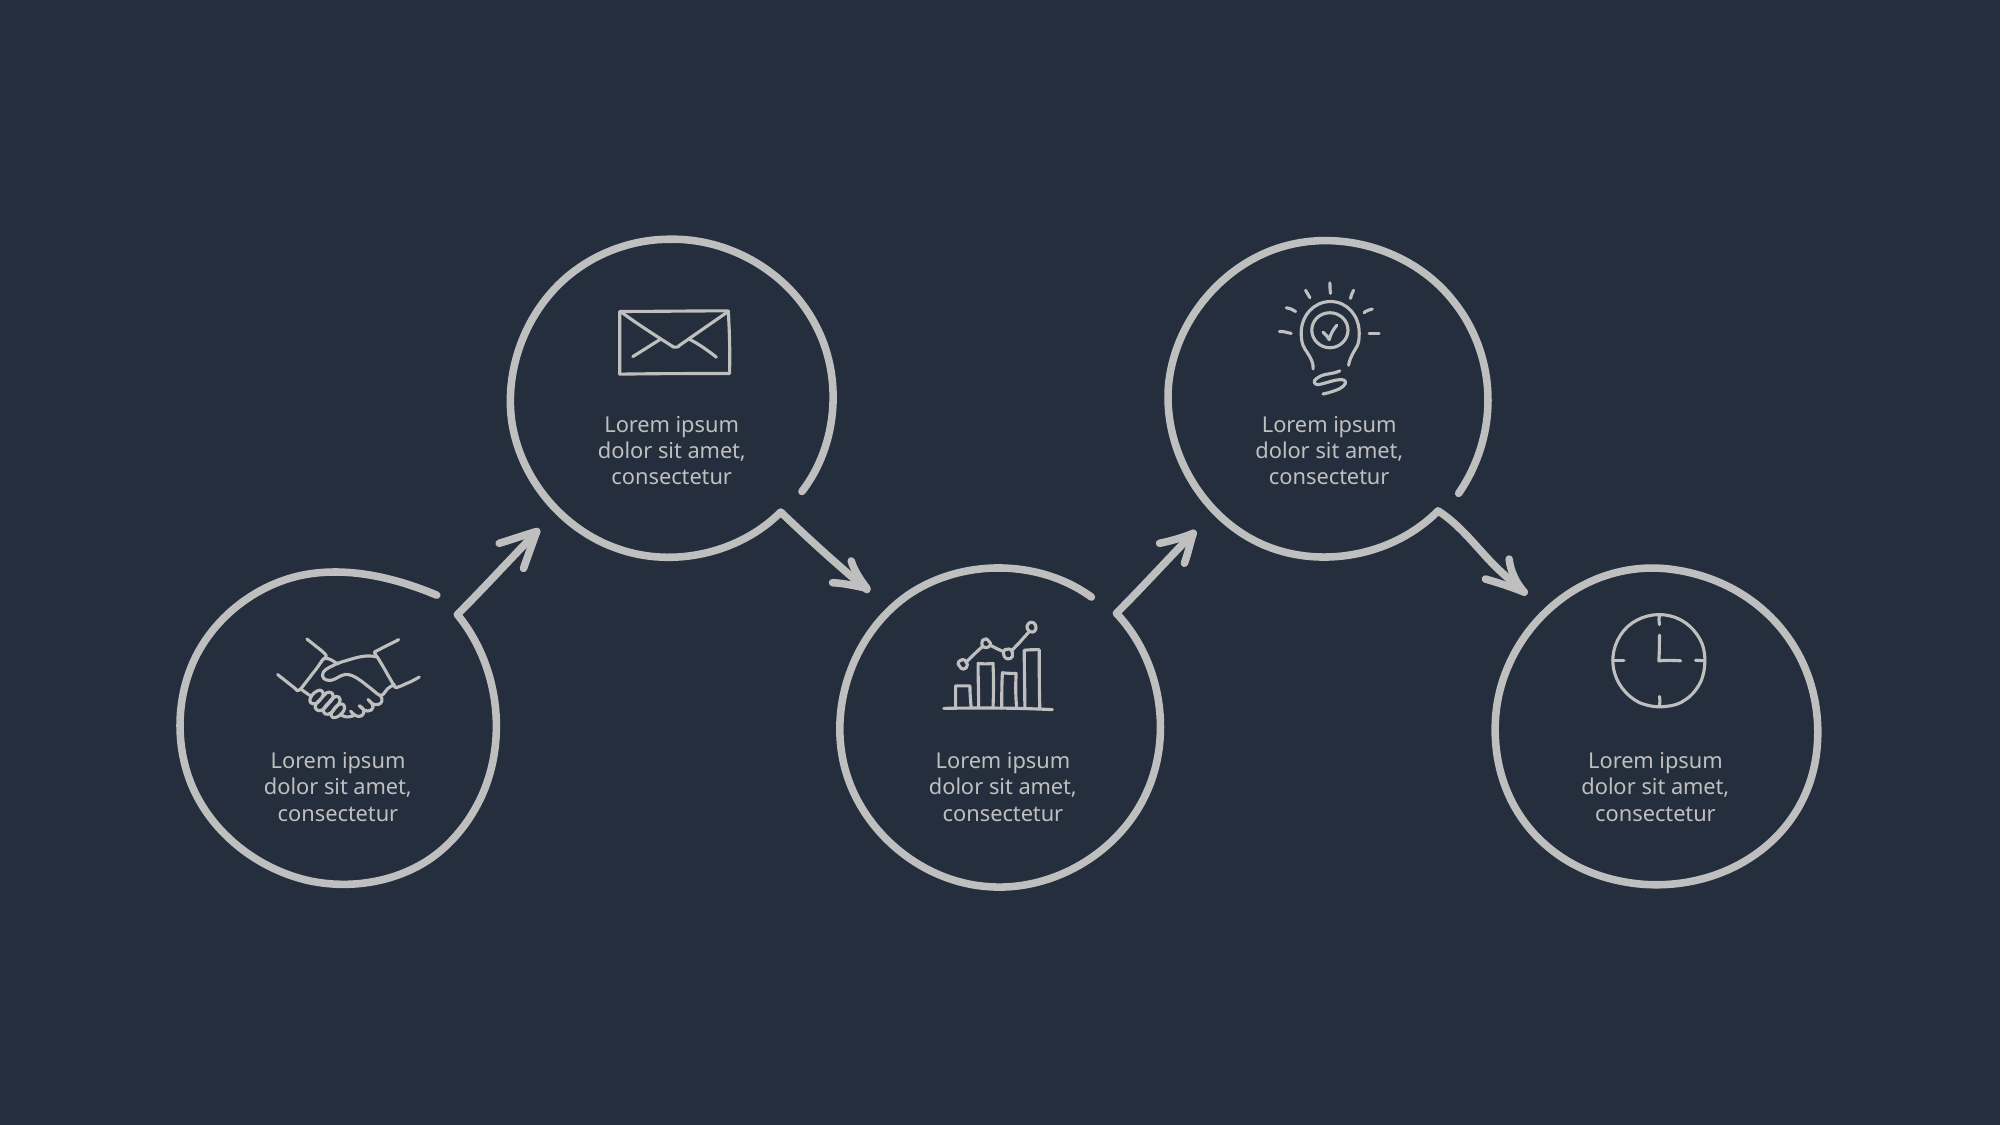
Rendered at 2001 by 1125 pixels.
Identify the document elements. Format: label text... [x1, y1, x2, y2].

text_box Lorem ipsum dolor sit amet, consectetur [1544, 739, 1767, 833]
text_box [504, 237, 867, 590]
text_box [828, 533, 1194, 893]
text_box [1612, 614, 1705, 707]
text_box [1495, 568, 1818, 885]
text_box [1164, 228, 1525, 593]
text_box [174, 531, 537, 890]
